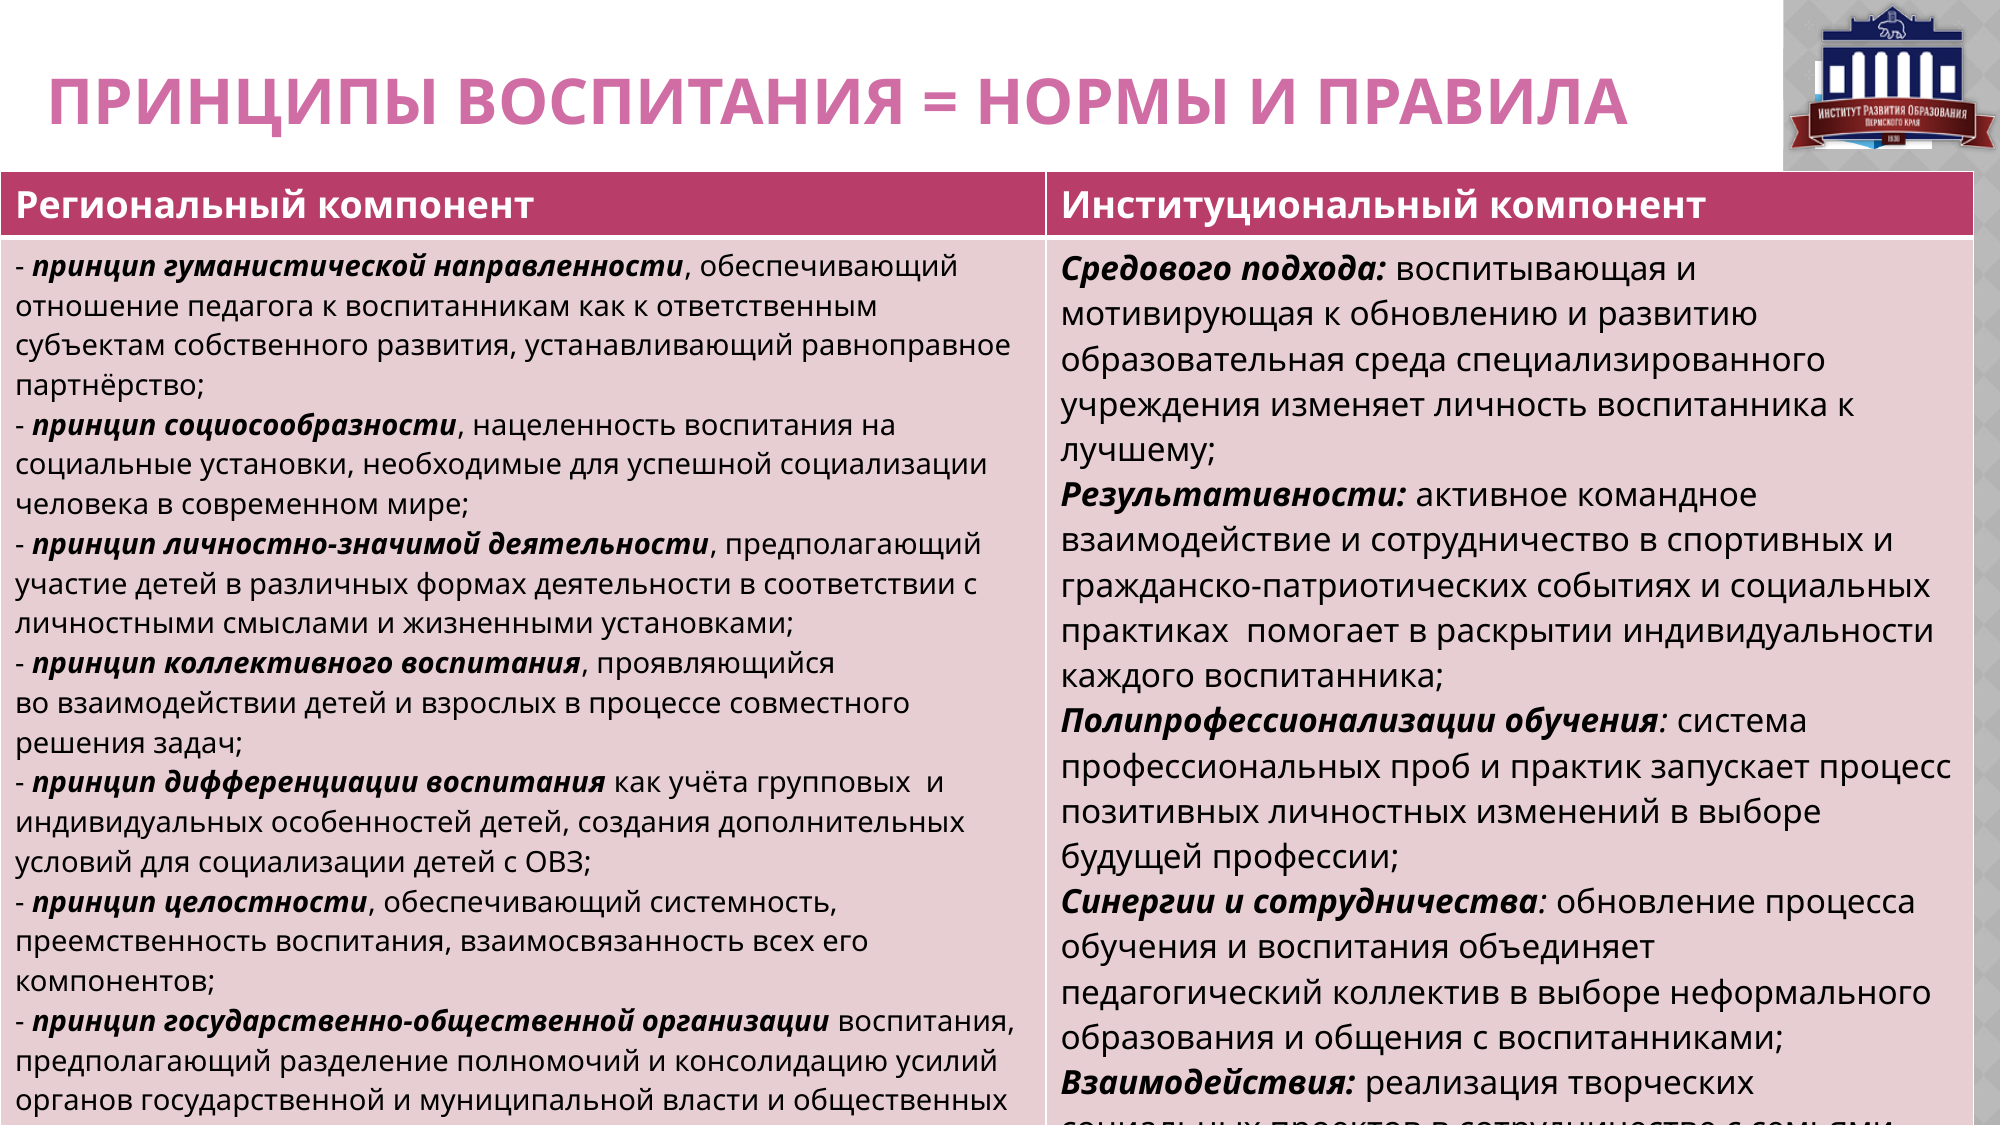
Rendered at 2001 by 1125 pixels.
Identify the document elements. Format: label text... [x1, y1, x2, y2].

table_cell - принцип гуманистической направленности, обеспечивающий отношение педагога к воспитанникам как к ответственным субъектам собственного развития, устанавливающий равноправное партнёрство; - принцип социосообразности, нацеленность воспитания на социальные установки, необходимые для успешной социализации человека в современном мире; - принцип личностно-значимой деятельности, предполагающий участие детей в различных формах деятельности в соответствии с личностными смыслами и жизненными установками; - принцип коллективного воспитания, проявляющийся во взаимодействии детей и взрослых в процессе совместного решения задач; - принцип дифференциации воспитания как учёта групповых и индивидуальных особенностей детей, создания дополнительных условий для социализации детей с ОВЗ; - принцип целостности, обеспечивающий системность, преемственность воспитания, взаимосвязанность всех его компонентов; - принцип государственно-общественной организации воспитания, предполагающий разделение полномочий и консолидацию усилий органов государственной и муниципальной власти и общественных институтов в воспитании; - принцип результативности… [1, 240, 1045, 1125]
table_header Институциональный компонент [1047, 172, 1973, 235]
title Принципы воспитания = нормы и правила [25, 52, 1684, 138]
table_header Региональный компонент [1, 172, 1045, 235]
picture [1784, 0, 2000, 155]
table_cell Средового подхода: воспитывающая и мотивирующая к обновлению и развитию образовательная среда специализированного учреждения изменяет личность воспитанника к лучшему; Результативности: активное командное взаимодействие и сотрудничество в спортивных и гражданско-патриотических событиях и социальных практиках помогает в раскрытии индивидуальности каждого воспитанника; Полипрофессионализации обучения: система профессиональных проб и практик запускает процесс позитивных личностных изменений в выборе будущей профессии; Синергии и сотрудничества: обновление процесса обучения и воспитания объединяет педагогический коллектив в выборе неформального образования и общения с воспитанниками; Взаимодействия: реализация творческих социальных проектов в сотрудничестве с семьями обучающихся учит преобразовывать окружающий мир и свою жизнь. [1047, 240, 1973, 1125]
